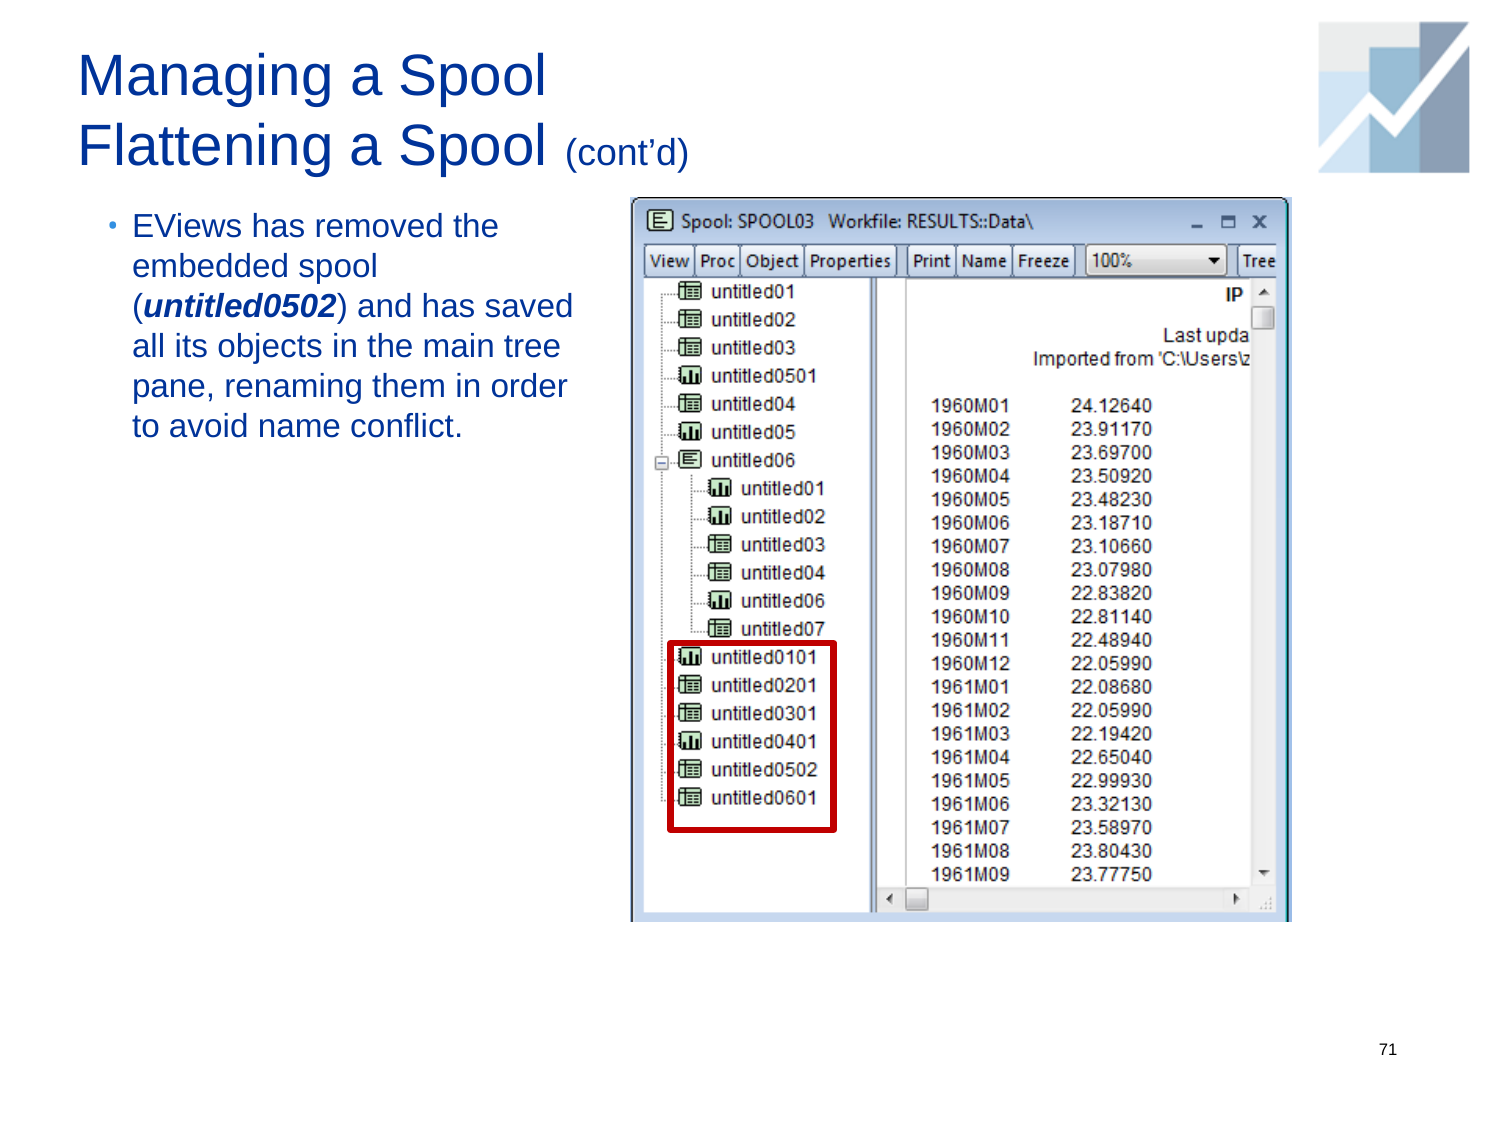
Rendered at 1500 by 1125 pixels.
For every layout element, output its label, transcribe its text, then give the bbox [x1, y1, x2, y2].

picture [1300, 11, 1479, 181]
slide_number 71 [1262, 1015, 1413, 1067]
title Managing a Spool Flattening a Spool (cont’d) [62, 0, 1297, 185]
text_box EViews has removed the embedded spool (untitled0502) and has saved all its objects in the main tree pane, renaming them in order to avoid name conflict. [88, 197, 618, 731]
picture [630, 196, 1292, 923]
